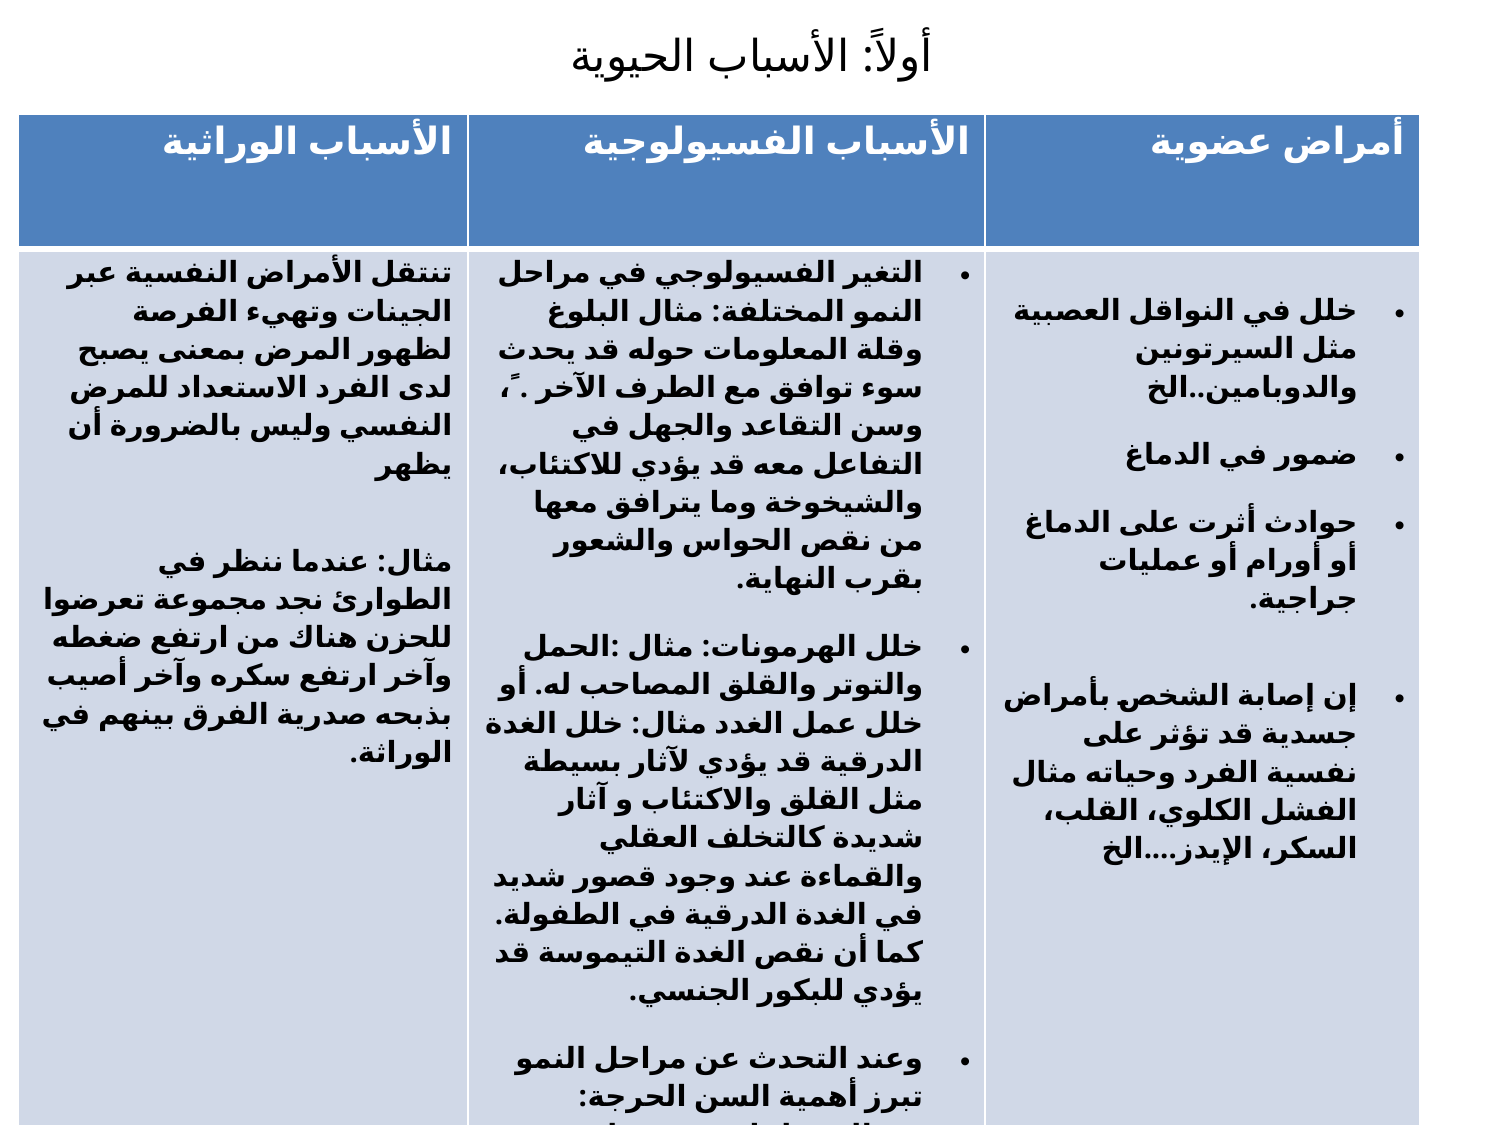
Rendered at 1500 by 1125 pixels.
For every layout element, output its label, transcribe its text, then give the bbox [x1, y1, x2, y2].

table_header أمراض عضوية [986, 115, 1419, 246]
table_header الأسباب الوراثية [19, 115, 467, 246]
table_cell تنتقل الأمراض النفسية عبر الجينات وتهيء الفرصة لظهور المرض بمعنى يصبح لدى الفرد الاستعداد للمرض النفسي وليس بالضرورة أن يظهر مثال: عندما ننظر في الطوارئ نجد مجموعة تعرضوا للحزن هناك من ارتفع ضغطه وآخر ارتفع سكره وآخر أصيب بذبحه صدرية الفرق بينهم في الوراثة. [19, 252, 467, 1125]
table_cell خلل في النواقل العصبية مثل السيرتونين والدوبامين..الخ ضمور في الدماغ حوادث أثرت على الدماغ أو أورام أو عمليات جراجية. إن إصابة الشخص بأمراض جسدية قد تؤثر على نفسية الفرد وحياته مثال الفشل الكلوي، القلب، السكر، الإيدز....الخ [986, 252, 1419, 1125]
table_header الأسباب الفسيولوجية [469, 115, 984, 246]
title أولاً: الأسباب الحيوية [76, 19, 1427, 88]
table_cell التغير الفسيولوجي في مراحل النمو المختلفة: مثال البلوغ وقلة المعلومات حوله قد يحدث سوء توافق مع الطرف الآخر . ً، وسن التقاعد والجهل في التفاعل معه قد يؤدي للاكتئاب، والشيخوخة وما يترافق معها من نقص الحواس والشعور بقرب النهاية. خلل الهرمونات: مثال :الحمل والتوتر والقلق المصاحب له. أو خلل عمل الغدد مثال: خلل الغدة الدرقية قد يؤدي لآثار بسيطة مثل القلق والاكتئاب و آثار شديدة كالتخلف العقلي والقماءة عند وجود قصور شديد في الغدة الدرقية في الطفولة. كما أن نقص الغدة التيموسة قد يؤدي للبكور الجنسي. وعند التحدث عن مراحل النمو تبرز أهمية السن الحرجة: فهناك مراحل نضج بيولوجي تعتبر فرصة للتعلم ويحتاج الفرد فيها للتعلم مثال : عمر السنتين وضبط الإخراج والحاجة للتدريب عليه وإذا لم يتلقى الفرد الخبرات المناسبة للتعلم مع مراعاة فترات النمو قد تحدث اضطرابات نفسية مثال: مراحل النمو النفسي عند اريكسون والنمو العقلي عند بياجية. [469, 252, 984, 1125]
